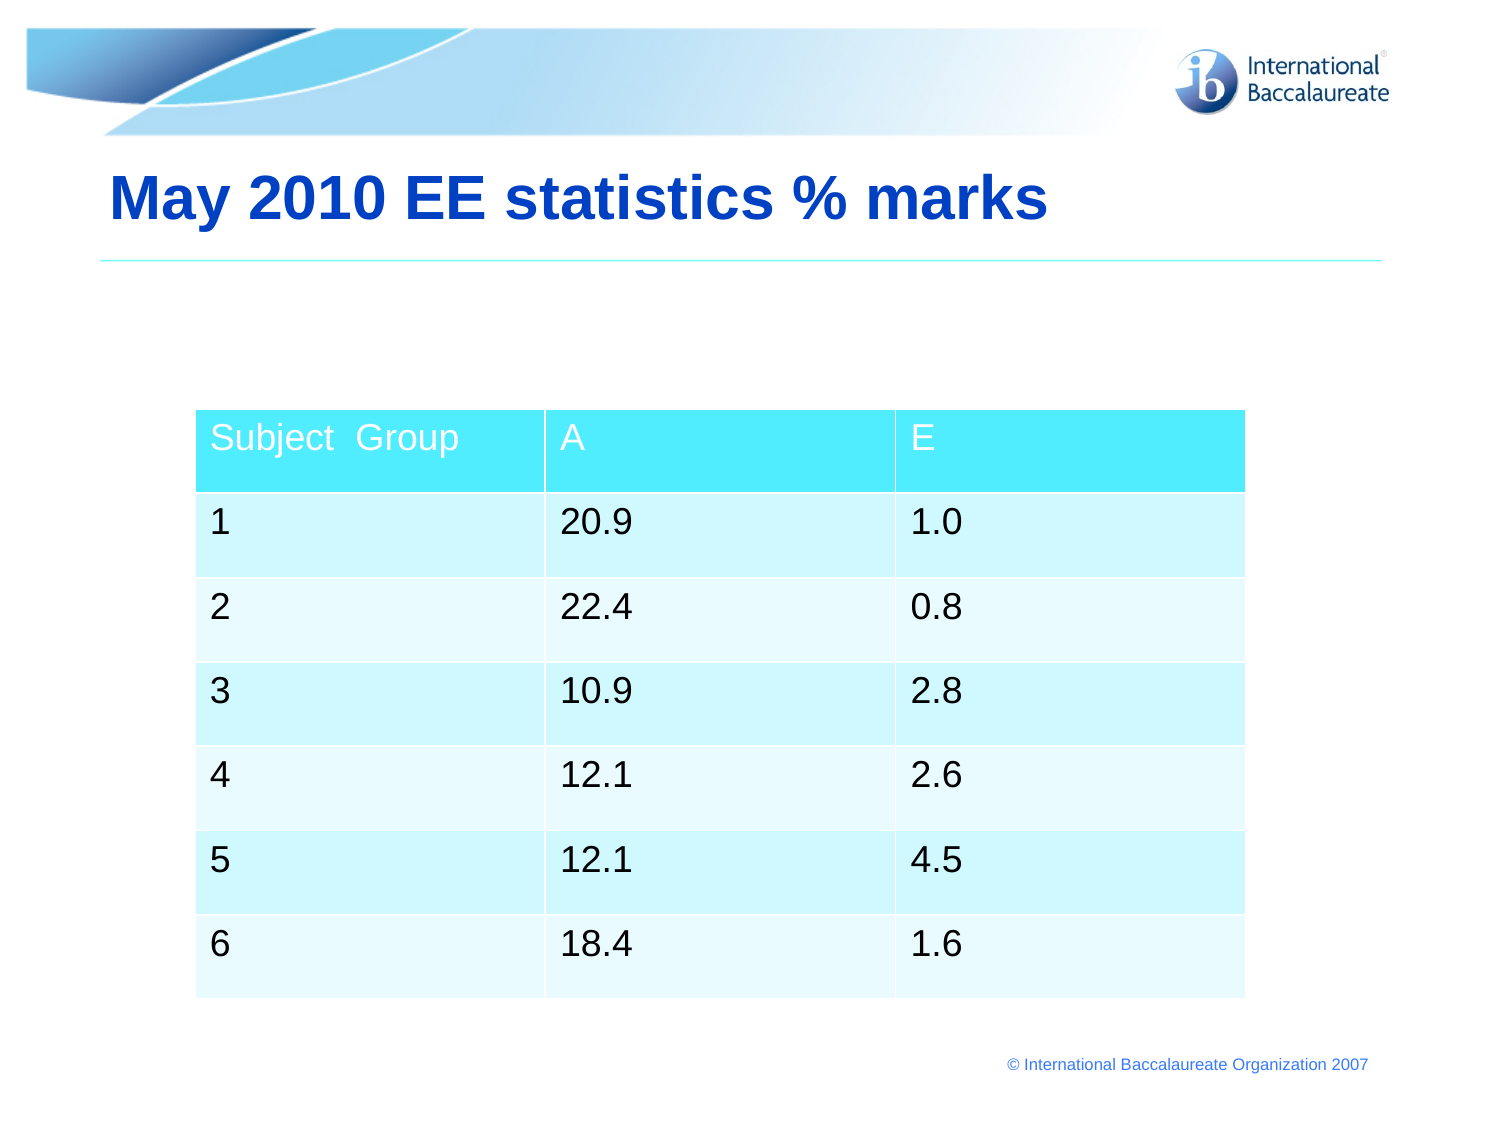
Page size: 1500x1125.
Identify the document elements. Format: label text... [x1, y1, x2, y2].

table_header A [546, 410, 895, 492]
table_cell 12.1 [546, 831, 895, 914]
picture [24, 24, 1389, 142]
table_cell 6 [196, 916, 544, 998]
table_cell 1.0 [896, 494, 1245, 577]
table_header Subject Group [196, 410, 544, 492]
table_cell 18.4 [546, 916, 895, 998]
table_cell 3 [196, 663, 544, 745]
table_cell 22.4 [546, 579, 895, 661]
table_cell 4 [196, 747, 544, 830]
table_cell 10.9 [546, 663, 895, 745]
table_cell 2.8 [896, 663, 1245, 745]
table_cell 2.6 [896, 747, 1245, 830]
table_header E [896, 410, 1245, 492]
table_cell 20.9 [546, 494, 895, 577]
table_cell 12.1 [546, 747, 895, 830]
table_cell 1.6 [896, 916, 1245, 998]
table_cell 5 [196, 831, 544, 914]
title May 2010 EE statistics % marks [94, 149, 1383, 261]
table_cell 4.5 [896, 831, 1245, 914]
table_cell 0.8 [896, 579, 1245, 661]
table_cell 2 [196, 579, 544, 661]
table_cell 1 [196, 494, 544, 577]
